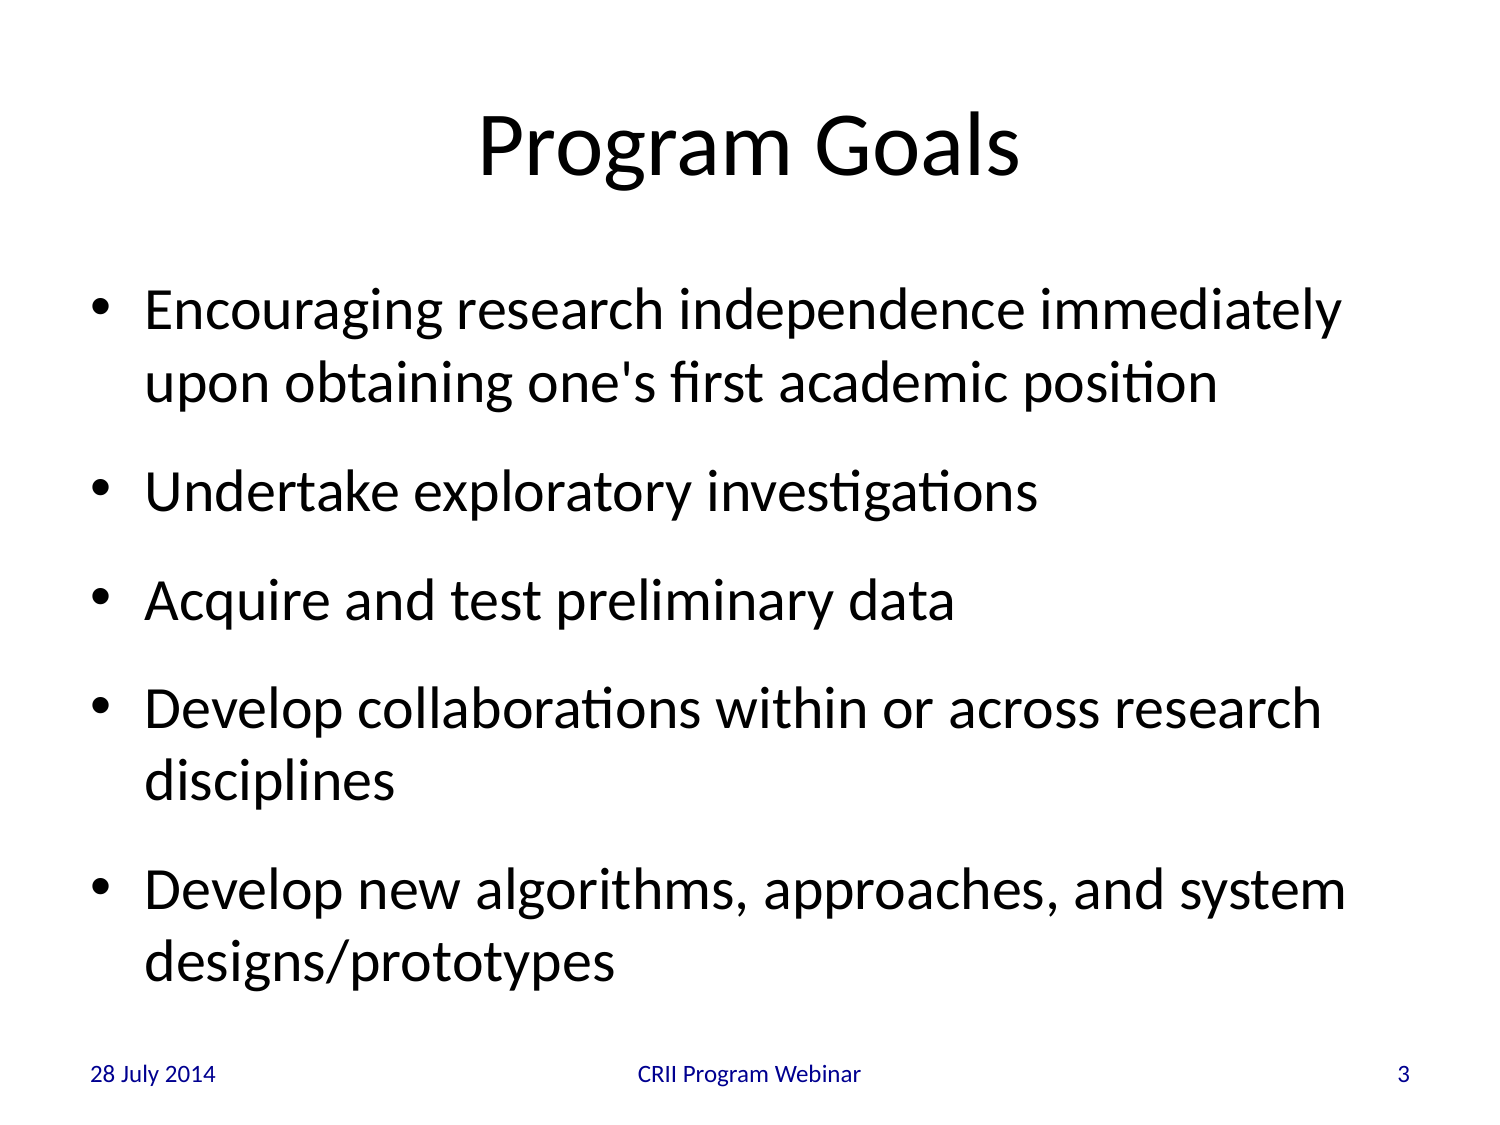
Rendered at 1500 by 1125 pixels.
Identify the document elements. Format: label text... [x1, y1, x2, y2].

list Encouraging research independence immediately upon obtaining one's first academic position Undertake exploratory investigations Acquire and test preliminary data Develop collaborations within or across research disciplines Develop new algorithms, approaches, and system designs/prototypes [75, 262, 1425, 1005]
footer CRII Program Webinar [512, 1042, 988, 1103]
title Program Goals [75, 45, 1425, 233]
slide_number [75, 1042, 425, 1103]
slide_number 3 [1074, 1042, 1425, 1103]
